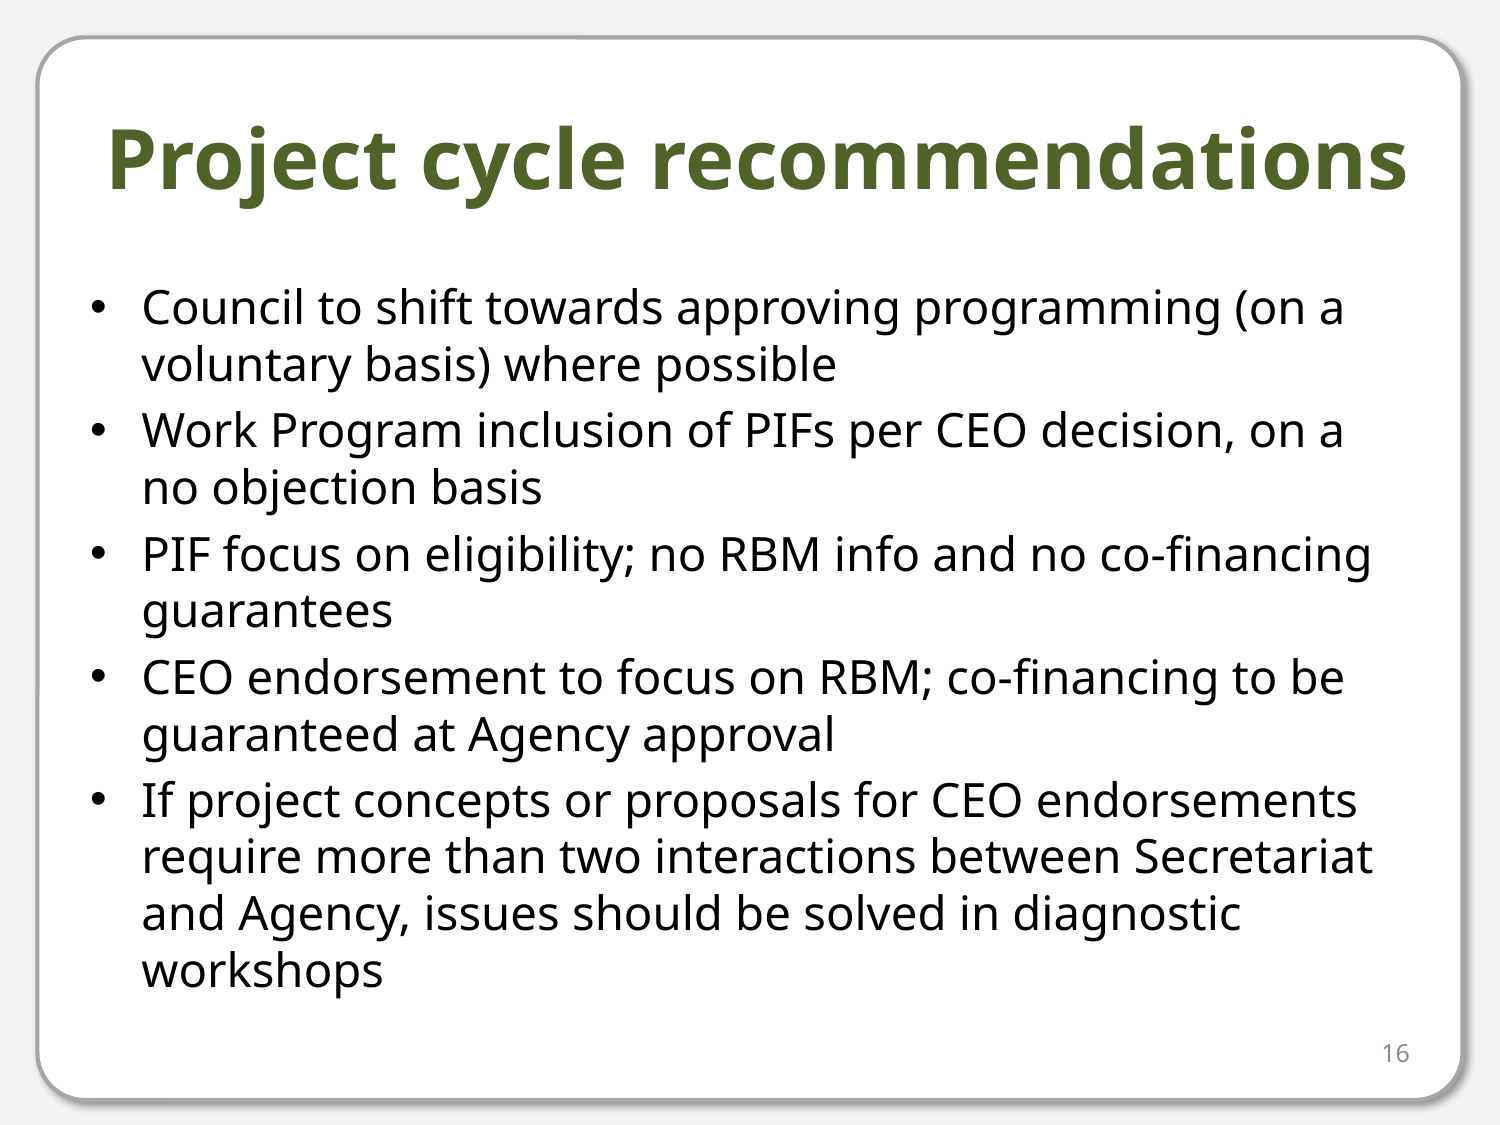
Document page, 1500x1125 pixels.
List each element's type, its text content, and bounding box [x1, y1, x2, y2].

slide_number 16 [1074, 1025, 1425, 1085]
list Council to shift towards approving programming (on a voluntary basis) where possible Work Program inclusion of PIFs per CEO decision, on a no objection basis PIF focus on eligibility; no RBM info and no co-financing guarantees CEO endorsement to focus on RBM; co-financing to be guaranteed at Agency approval If project concepts or proposals for CEO endorsements require more than two interactions between Secretariat and Agency, issues should be solved in diagnostic workshops [75, 270, 1425, 1013]
title Project cycle recommendations [75, 62, 1425, 250]
